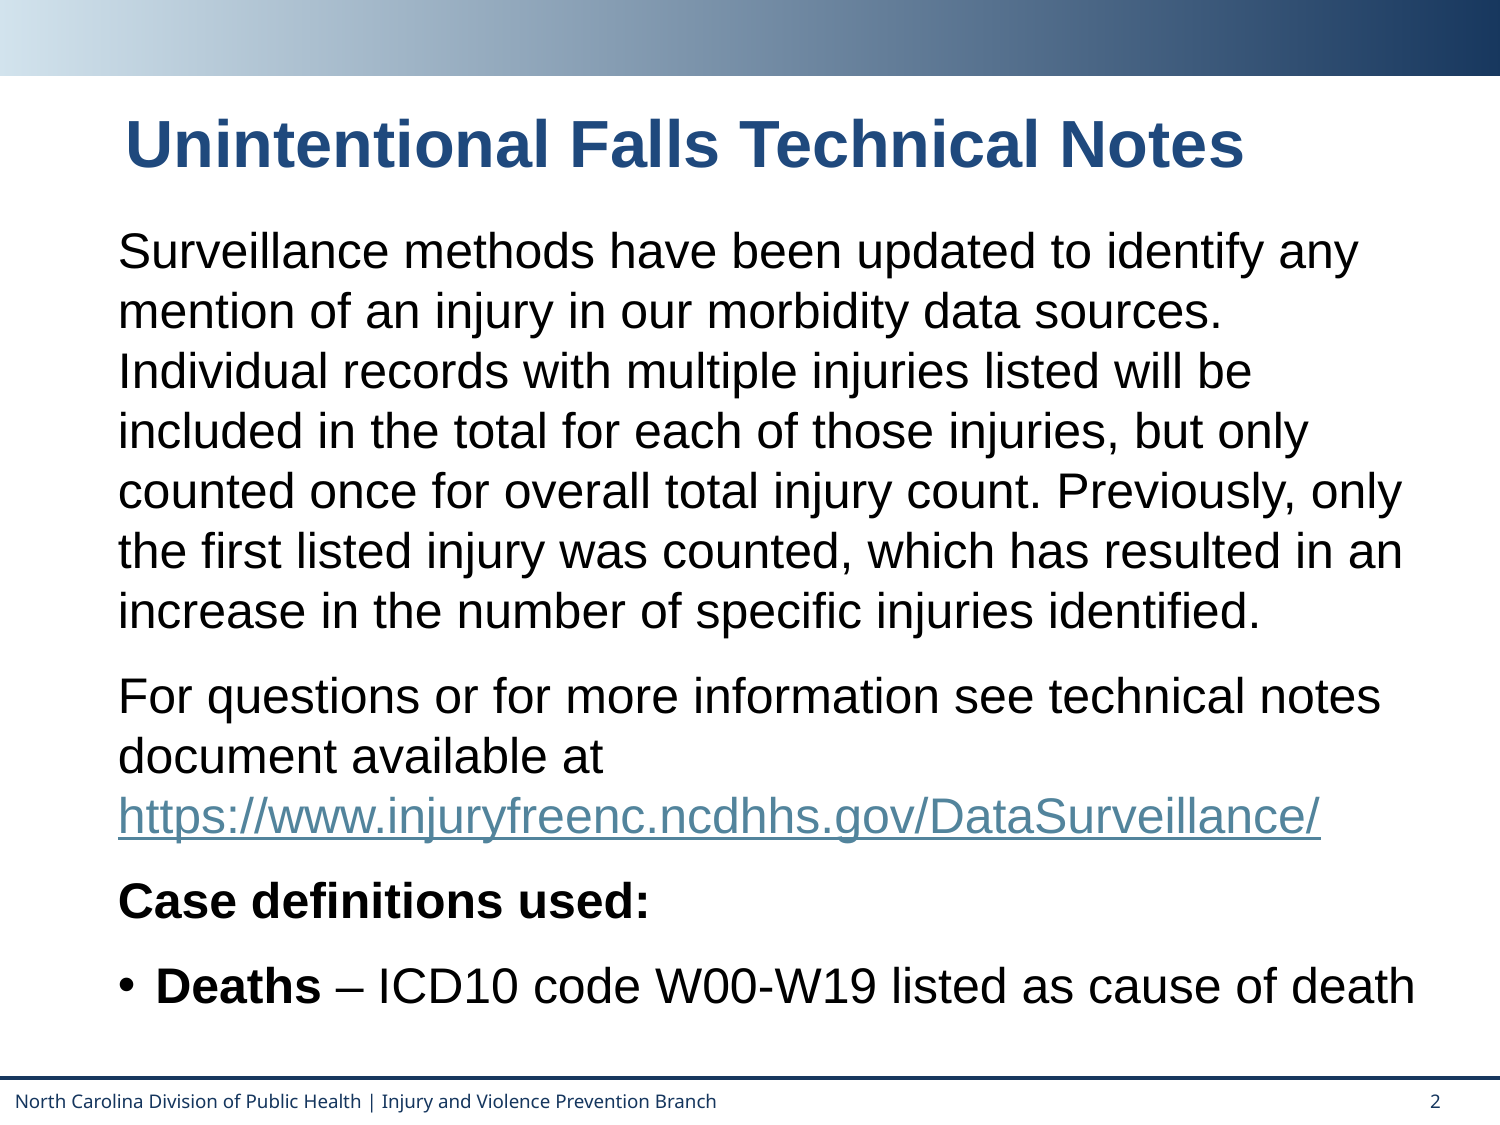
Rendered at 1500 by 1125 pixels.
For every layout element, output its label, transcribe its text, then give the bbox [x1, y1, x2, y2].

title Unintentional Falls Technical Notes [110, 102, 1398, 193]
list Surveillance methods have been updated to identify any mention of an injury in our morbidity data sources. Individual records with multiple injuries listed will be included in the total for each of those injuries, but only counted once for overall total injury count. Previously, only the first listed injury was counted, which has resulted in an increase in the number of specific injuries identified. For questions or for more information see technical notes document available at https://www.injuryfreenc.ncdhhs.gov/DataSurveillance/ Case definitions used: Deaths – ICD10 code W00-W19 listed as cause of death [103, 211, 1440, 1025]
